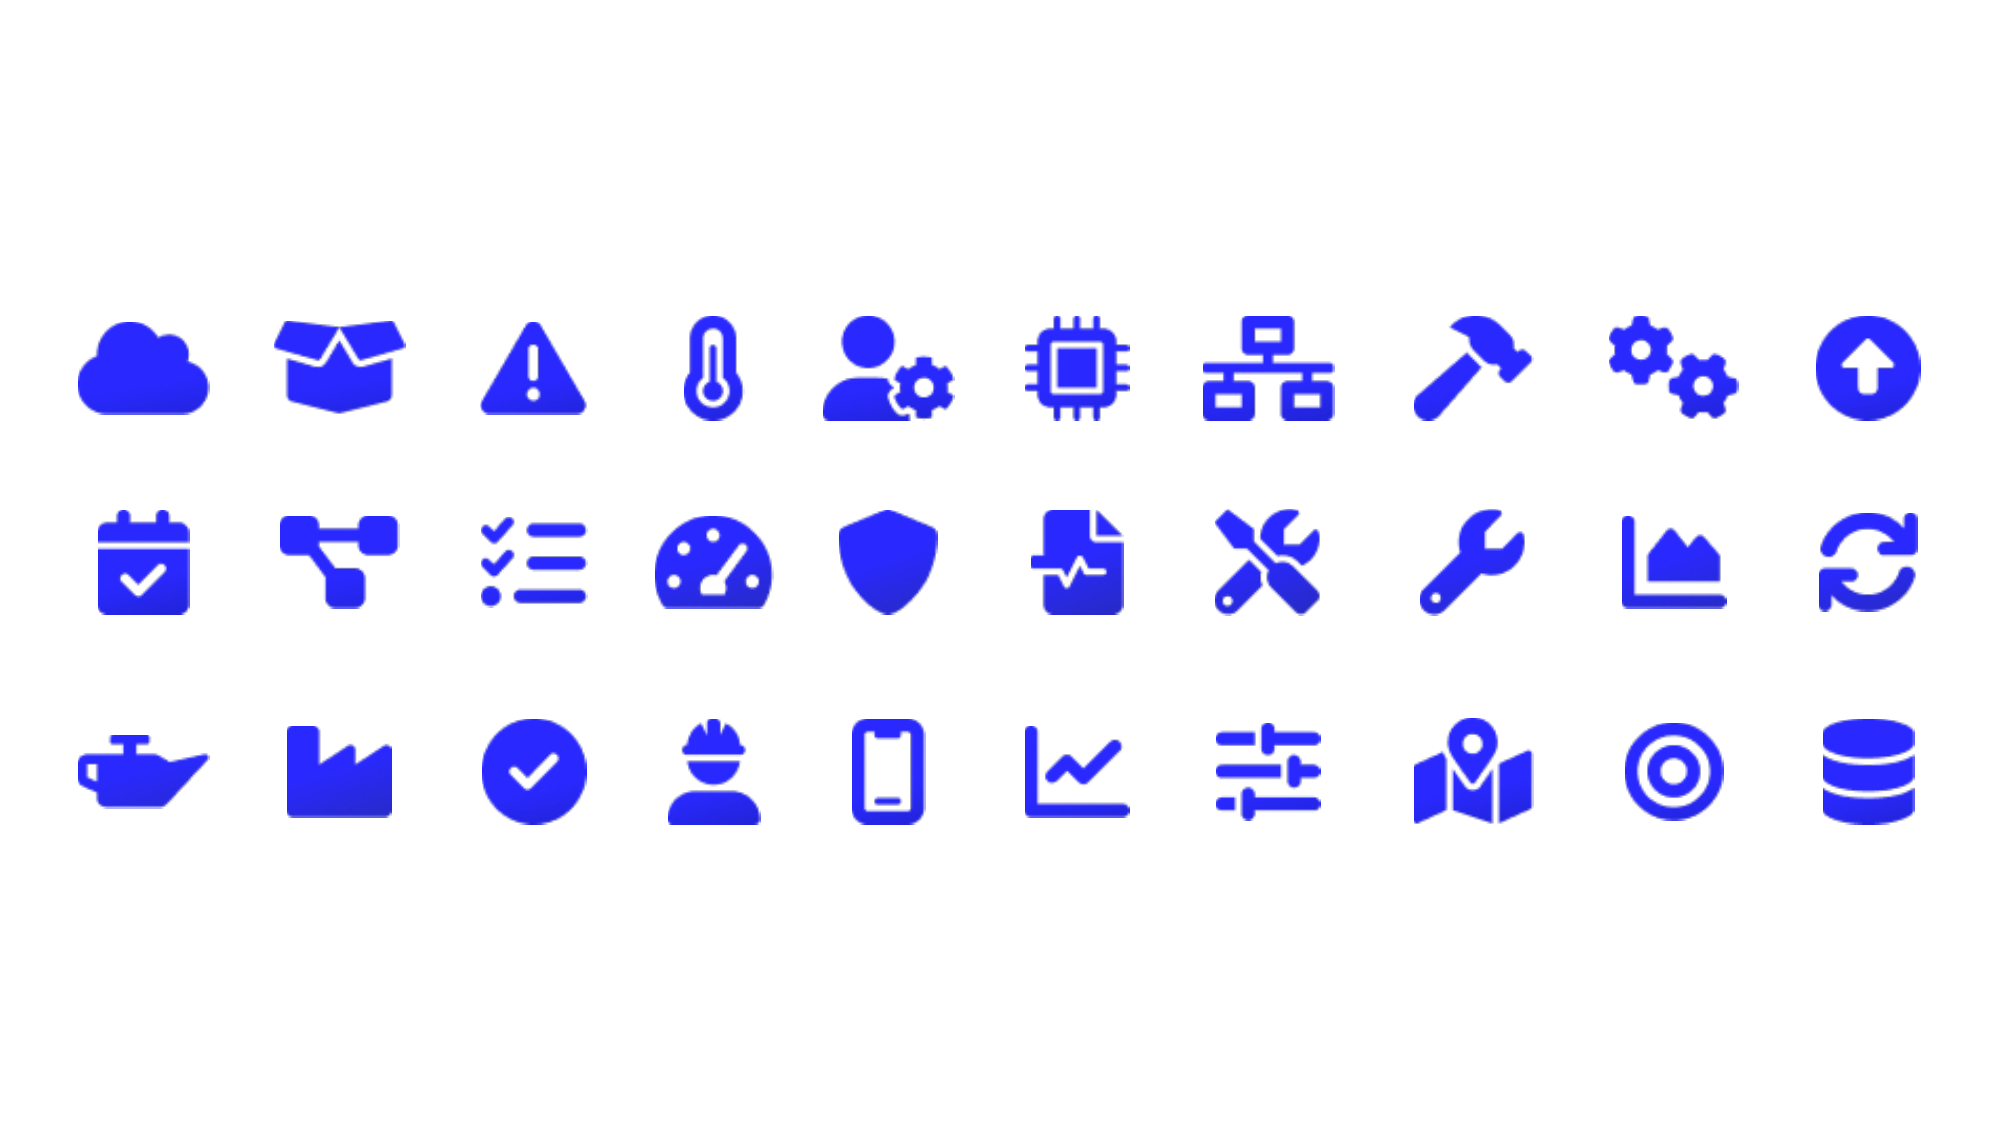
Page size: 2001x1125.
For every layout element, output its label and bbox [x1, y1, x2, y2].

picture [1215, 509, 1322, 616]
picture [1024, 725, 1130, 819]
picture [1609, 316, 1740, 421]
picture [1816, 316, 1922, 421]
picture [1622, 516, 1727, 609]
picture [1216, 722, 1321, 822]
picture [1822, 719, 1915, 825]
picture [280, 516, 400, 609]
picture [481, 517, 588, 608]
picture [78, 322, 210, 415]
picture [684, 316, 746, 421]
picture [480, 322, 589, 415]
picture [1420, 509, 1528, 616]
picture [78, 735, 210, 809]
picture [823, 316, 955, 421]
picture [1202, 316, 1335, 421]
picture [97, 510, 191, 615]
picture [1031, 510, 1124, 615]
picture [668, 719, 761, 825]
picture [273, 321, 406, 416]
picture [1414, 718, 1534, 826]
picture [839, 510, 939, 615]
picture [852, 719, 926, 825]
picture [1024, 316, 1130, 421]
picture [287, 725, 393, 819]
picture [482, 719, 587, 825]
picture [655, 516, 775, 609]
picture [1414, 316, 1534, 421]
picture [1625, 722, 1724, 822]
picture [1819, 513, 1919, 612]
